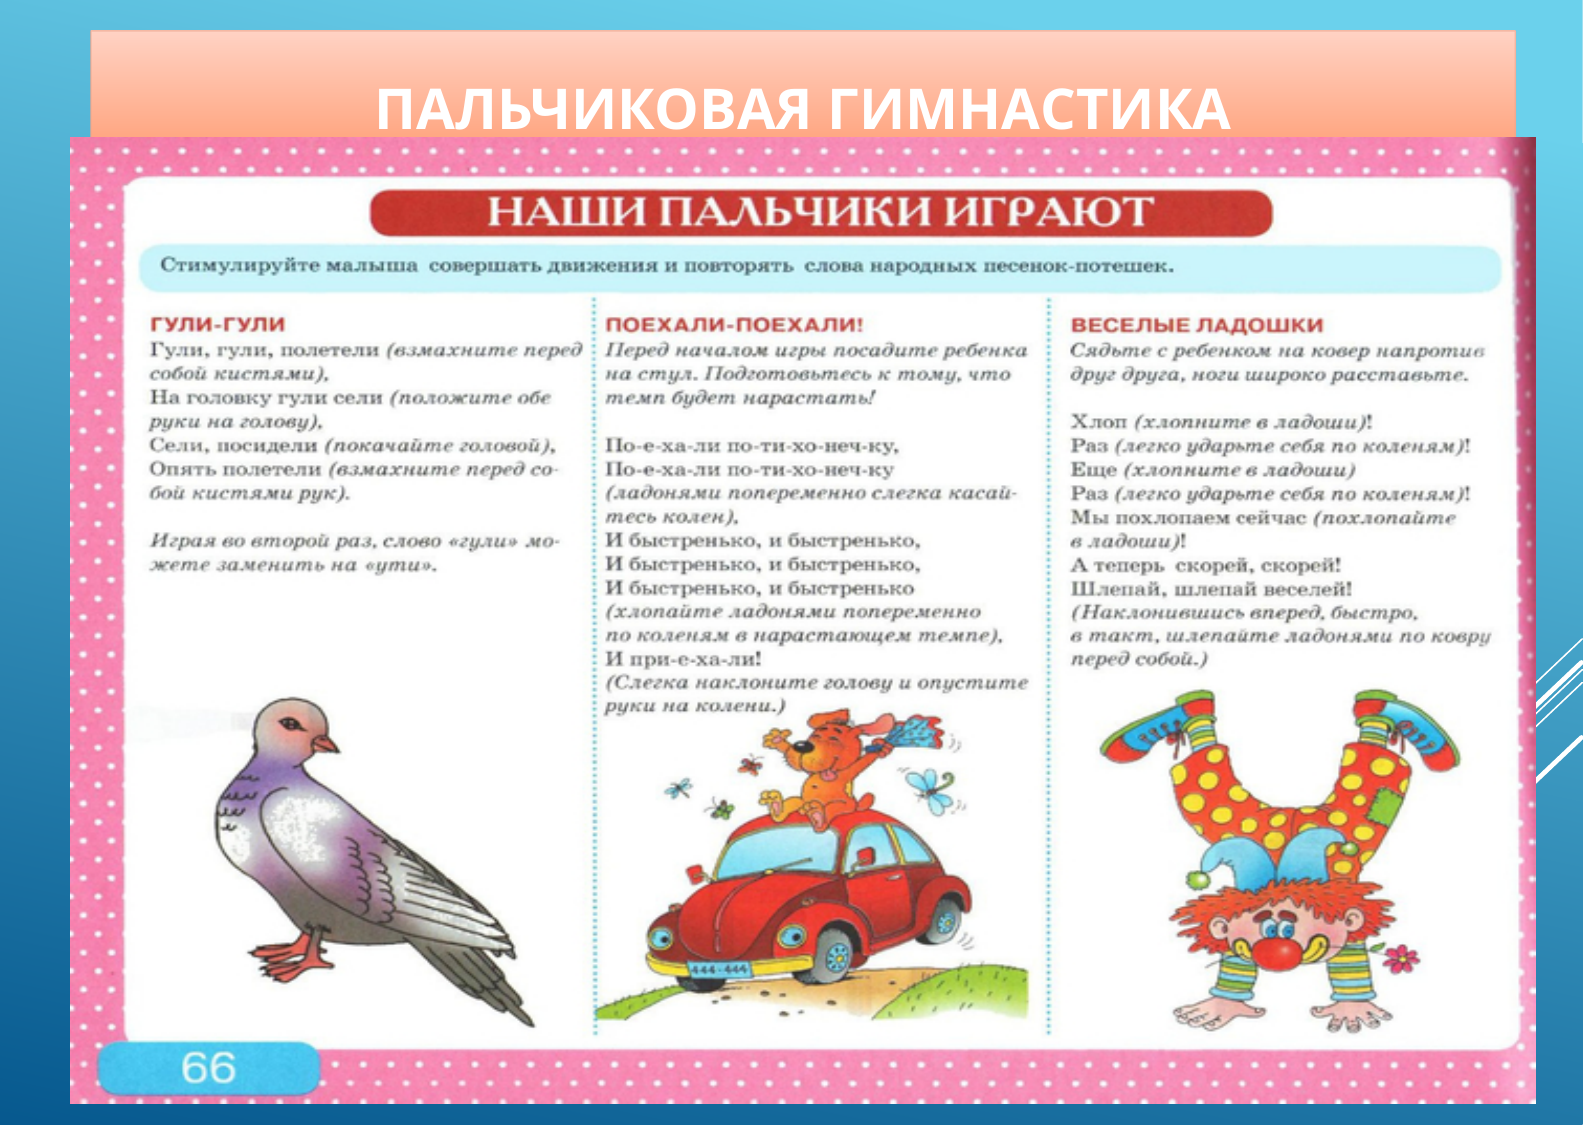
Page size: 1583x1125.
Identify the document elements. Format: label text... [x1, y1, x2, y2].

title Пальчиковая гимнастика [90, 30, 1516, 136]
picture [70, 136, 1536, 1105]
